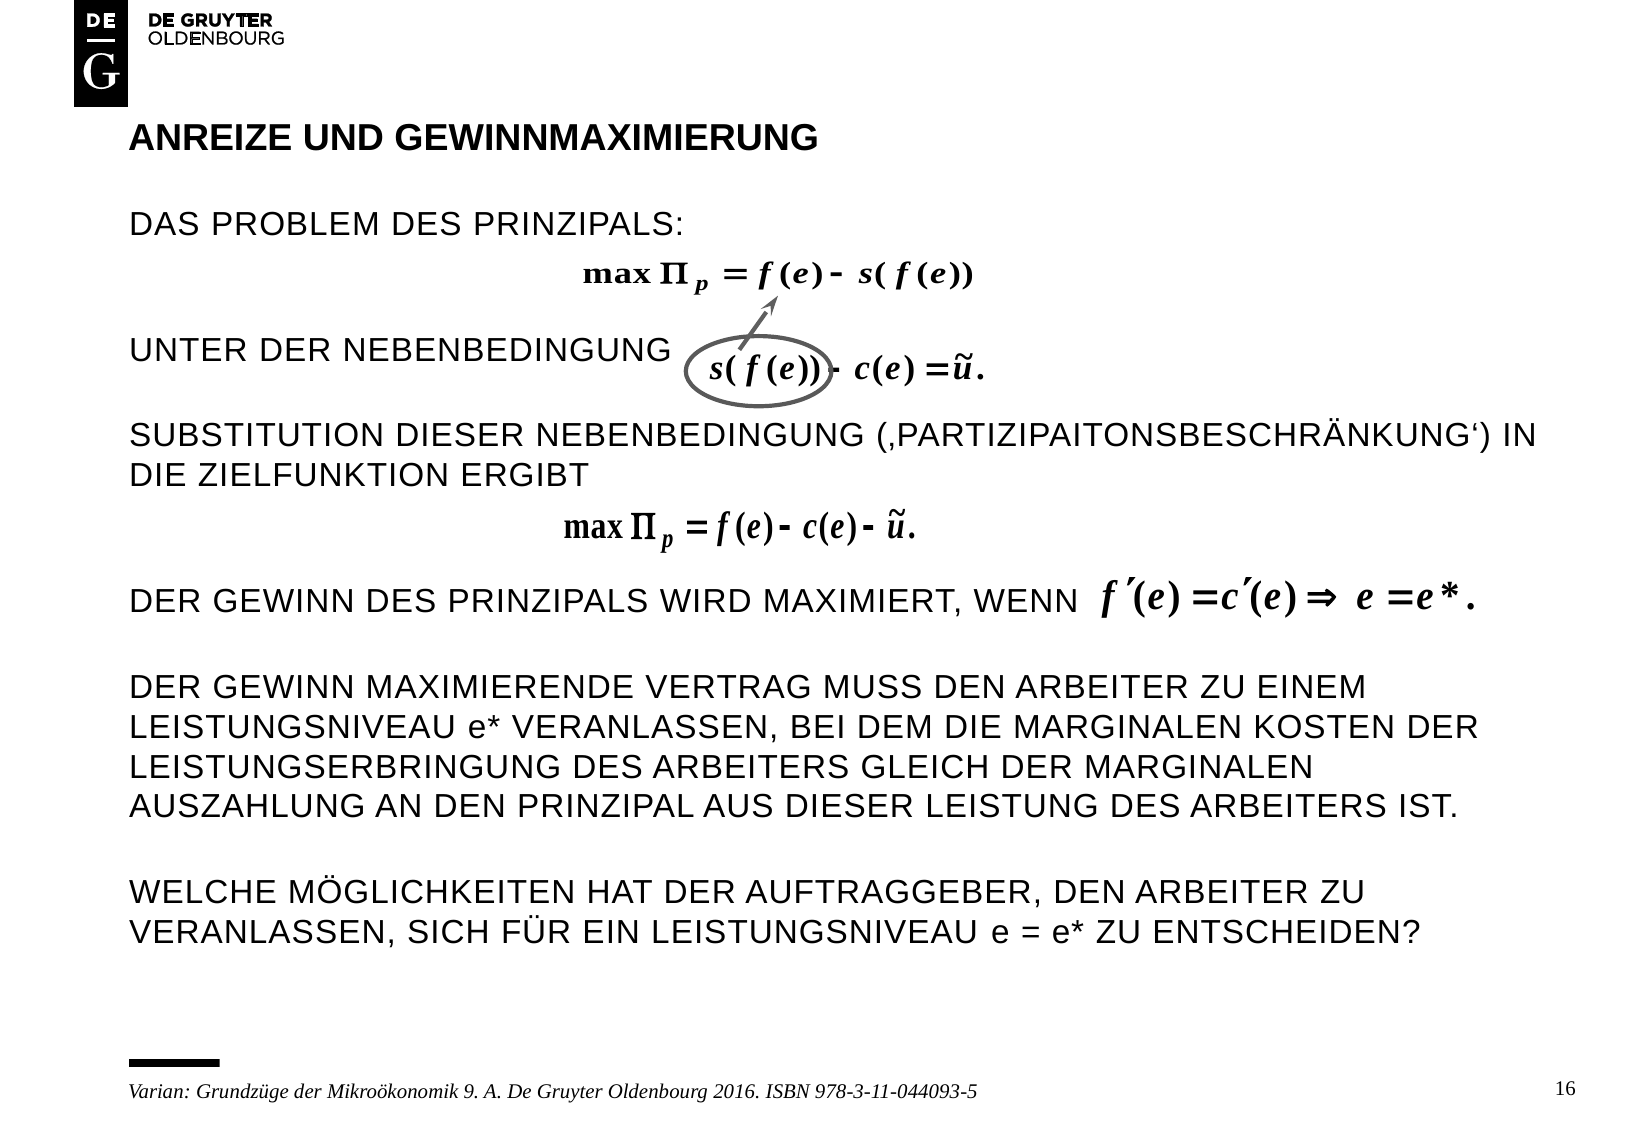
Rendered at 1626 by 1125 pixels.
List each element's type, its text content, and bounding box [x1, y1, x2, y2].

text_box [1091, 575, 1477, 622]
title ANREIZE UND GEWINNMAXIMIERUNG [128, 113, 1310, 166]
list DAS PROBLEM DES PRINZIPALS: UNTER DER NEBENBEDINGUNG Substitution dieser nebenbedingung (‚partizipaitonsbeschränkung‘) in die zielfunktion ergibt der gewinn des prinzipals wird maximiert, wenn Der gewinn maximierende vertrag muss den arbeiter zu einem leistungsniveau e* veranlassen, bei dem die marginalen kosten der leistungserbringung des arbeiters gleich der marginalen auszahlung an den Prinzipal aus dieser leistung des arbeiters ist. Welche möglichkeiten hat der Auftraggeber, den arbEIter zu veranlassen, sich für ein leistungsniveau e = e* zu entscheiden? [129, 202, 1556, 983]
slide_number 16 [1554, 1074, 1614, 1104]
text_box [581, 256, 975, 299]
text_box [760, 299, 777, 317]
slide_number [128, 1077, 1539, 1108]
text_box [706, 351, 986, 391]
text_box [685, 336, 819, 407]
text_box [562, 505, 917, 557]
